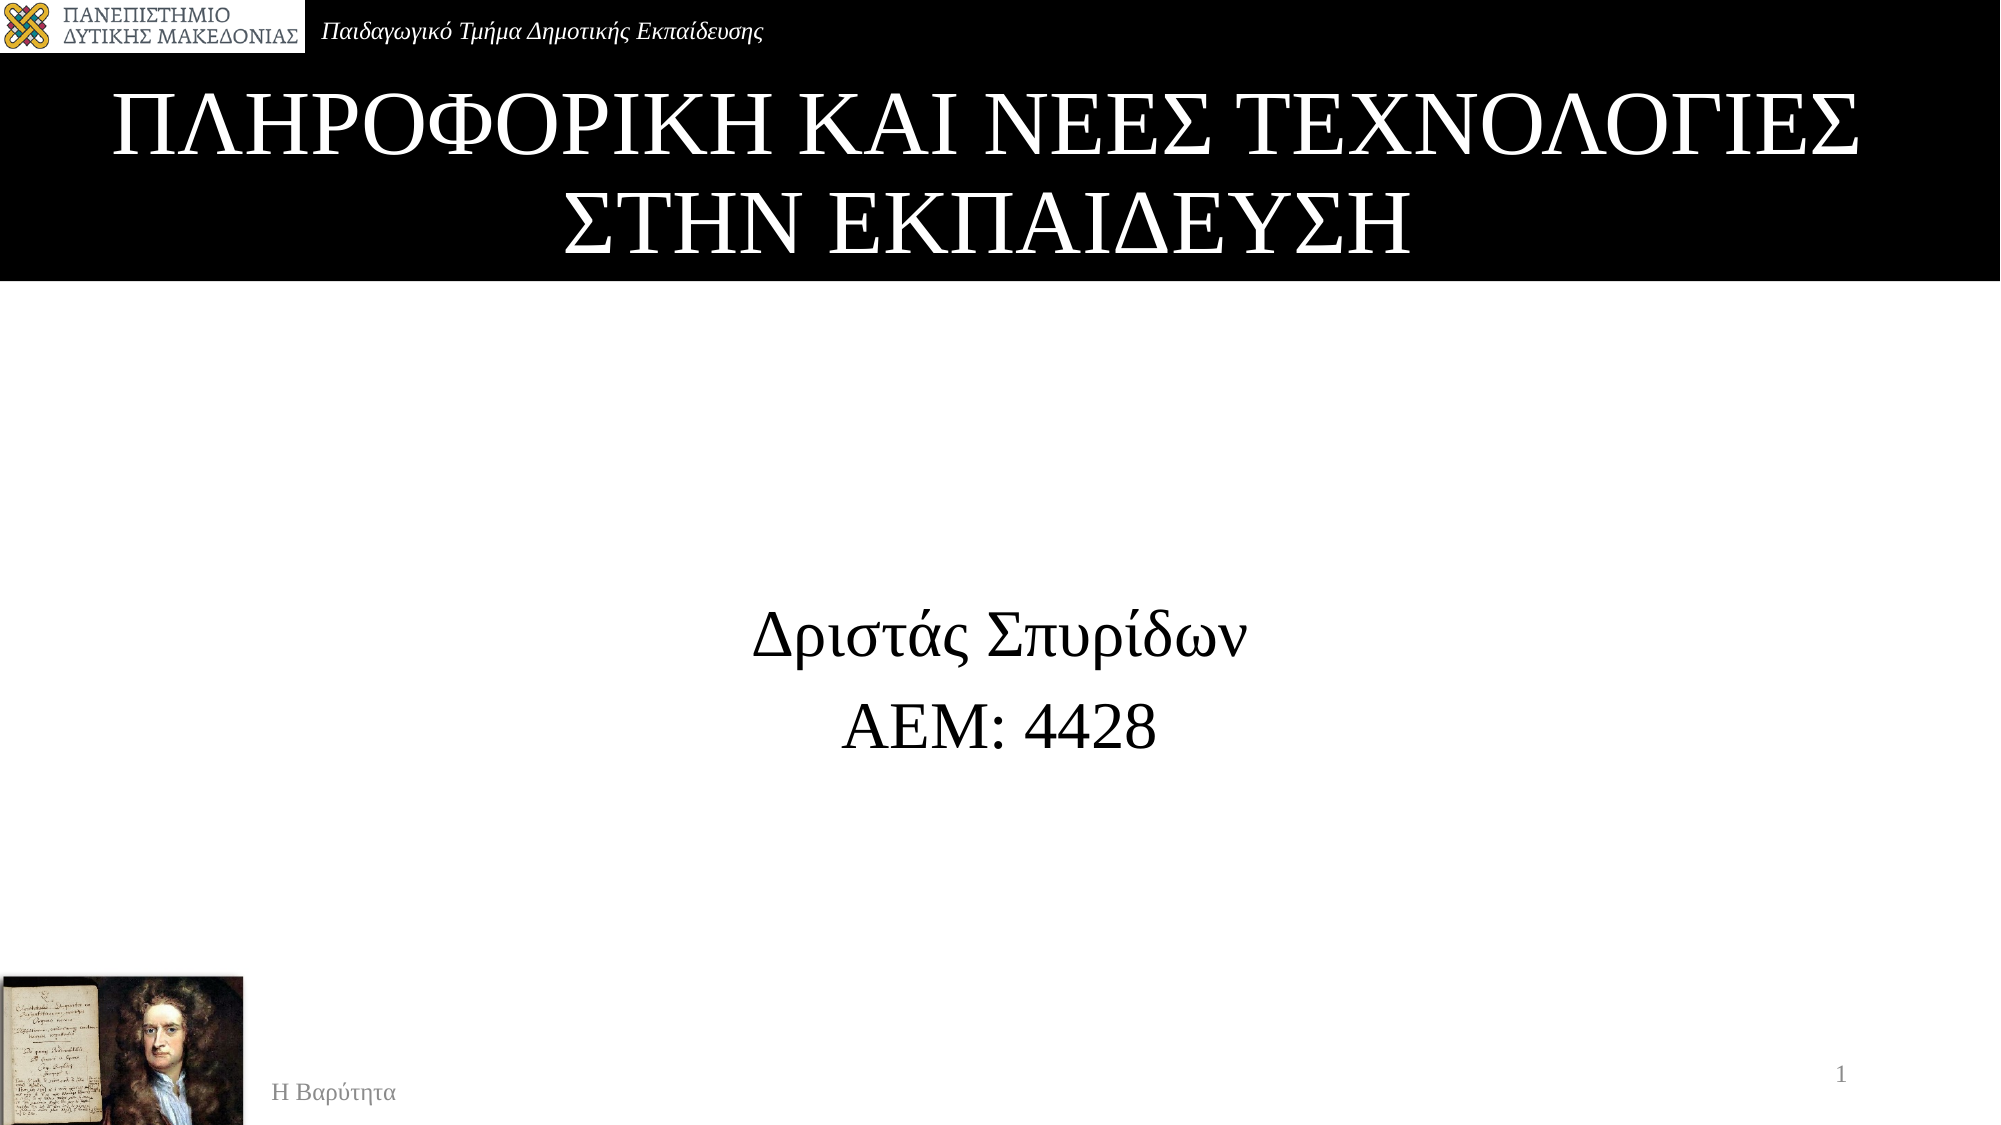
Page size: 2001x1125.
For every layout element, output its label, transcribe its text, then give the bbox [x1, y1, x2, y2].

slide_number 1 [1412, 1042, 1863, 1103]
picture [0, 968, 250, 1125]
picture [0, 0, 305, 53]
subtitle Δριστάς Σπυρίδων ΑΕΜ: 4428 [249, 590, 1750, 863]
text_box Παιδαγωγικό Τμήμα Δημοτικής Εκπαίδευσης [306, 7, 780, 52]
footer Η Βαρύτητα [24, 1060, 644, 1121]
title ΠΛΗΡΟΦΟΡΙΚΗ ΚΑΙ ΝΕΕΣ ΤΕΧΝΟΛΟΓΙΕΣ ΣΤΗΝ ΕΚΠΑΙΔΕΥΣΗ [0, 0, 2000, 282]
